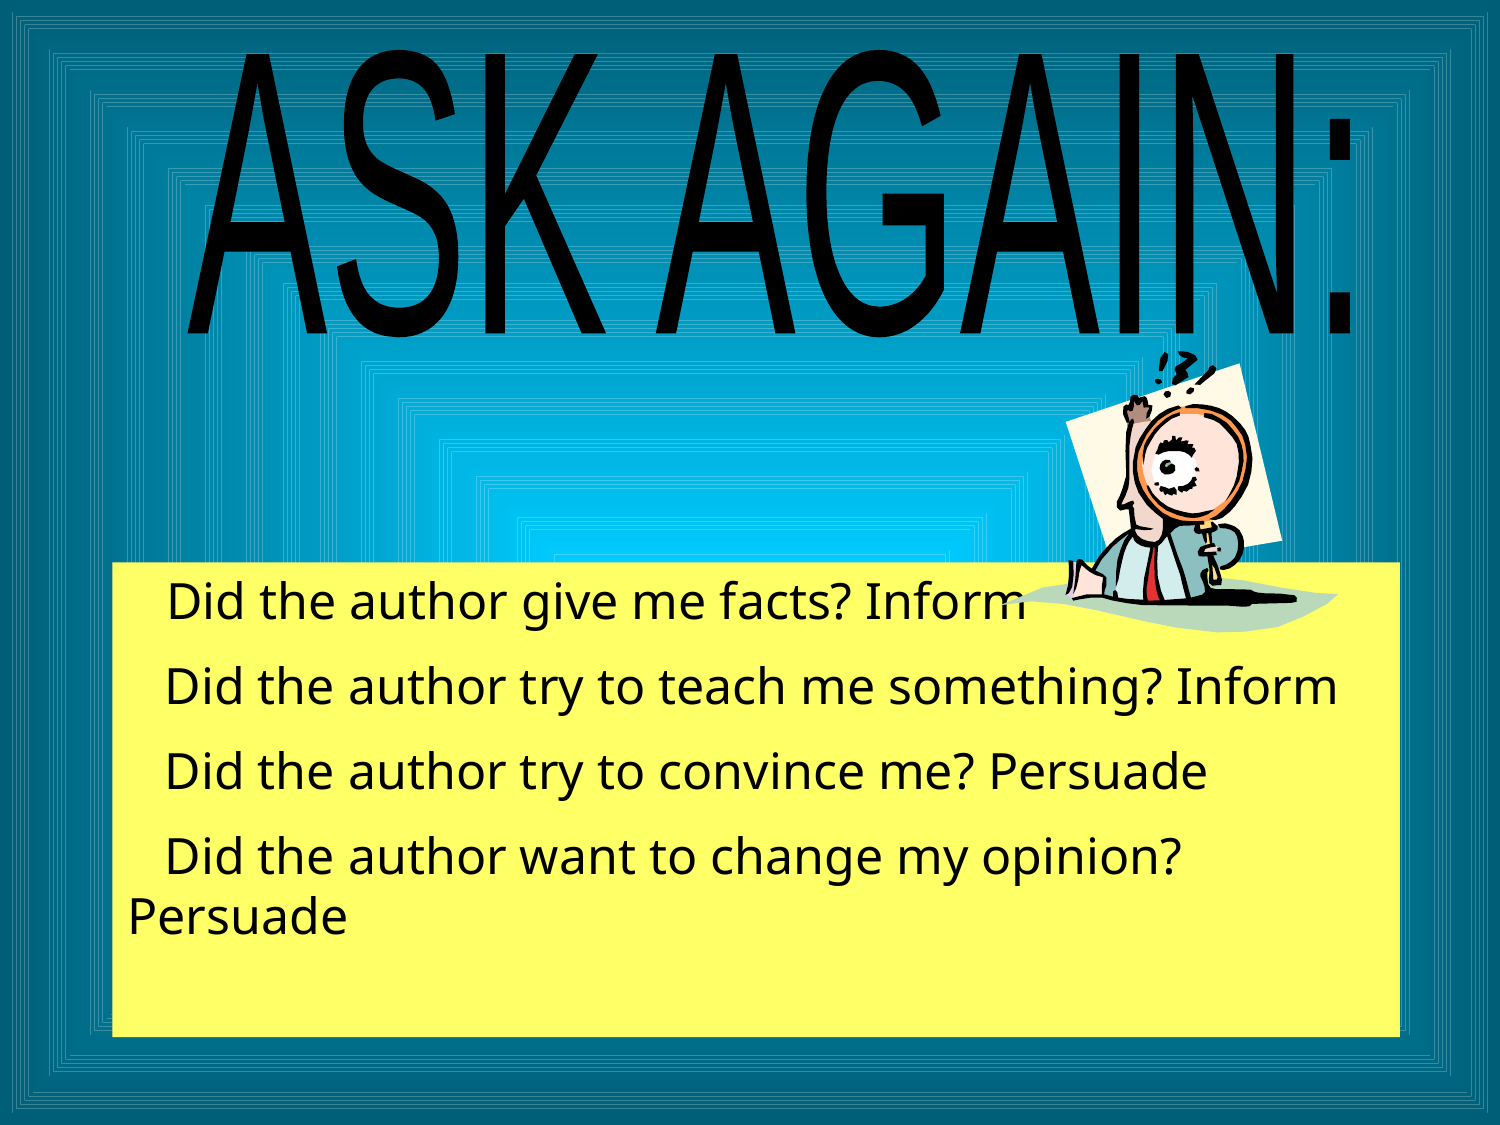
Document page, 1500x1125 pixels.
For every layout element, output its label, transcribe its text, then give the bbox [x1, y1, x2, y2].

picture [1160, 354, 1167, 370]
picture [1331, 120, 1349, 159]
picture [1121, 55, 1138, 332]
picture [1176, 55, 1292, 332]
picture [808, 51, 943, 336]
text_box Did the author give me facts? Inform Did the author try to teach me something? Inform Did the author try to convince me? Persuade Did the author want to change my opinion? Persuade [112, 562, 1400, 1038]
picture [658, 55, 794, 332]
picture [999, 353, 1341, 636]
picture [1331, 294, 1349, 332]
picture [486, 55, 604, 332]
picture [189, 55, 325, 332]
picture [339, 51, 457, 336]
picture [962, 55, 1098, 332]
